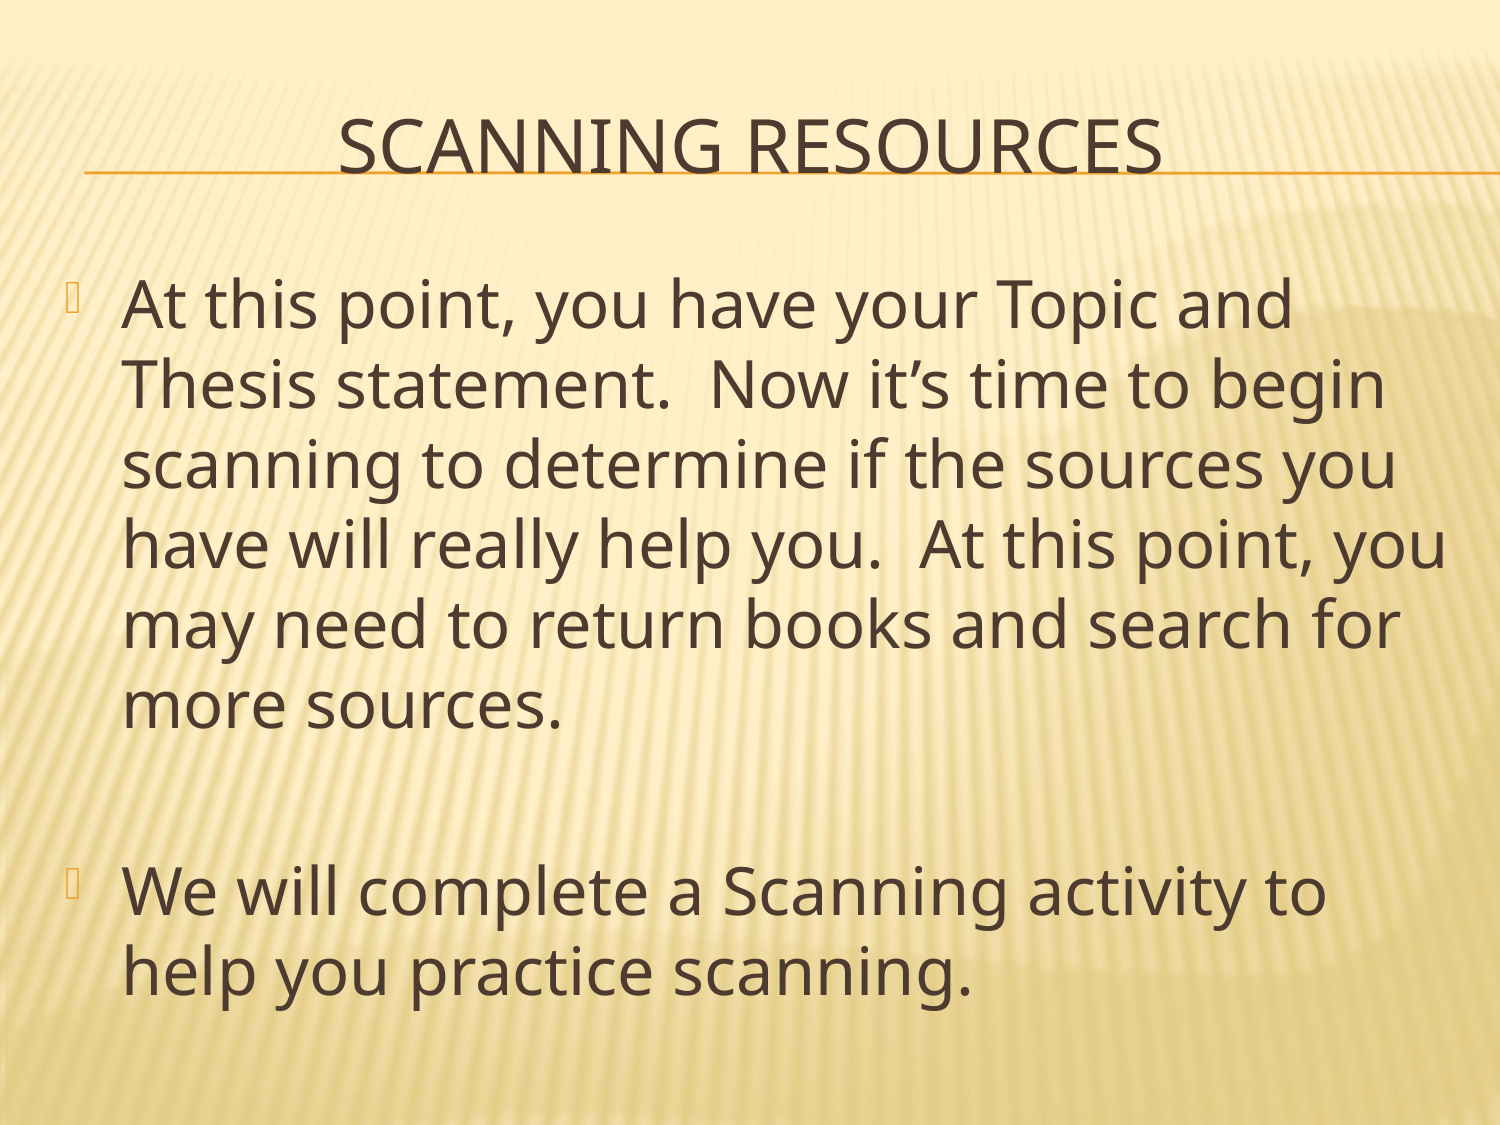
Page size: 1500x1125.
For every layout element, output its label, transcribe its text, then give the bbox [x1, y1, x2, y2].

list At this point, you have your Topic and Thesis statement. Now it’s time to begin scanning to determine if the sources you have will really help you. At this point, you may need to return books and search for more sources. We will complete a Scanning activity to help you practice scanning. [50, 254, 1475, 998]
title Scanning resources [50, 75, 1475, 213]
